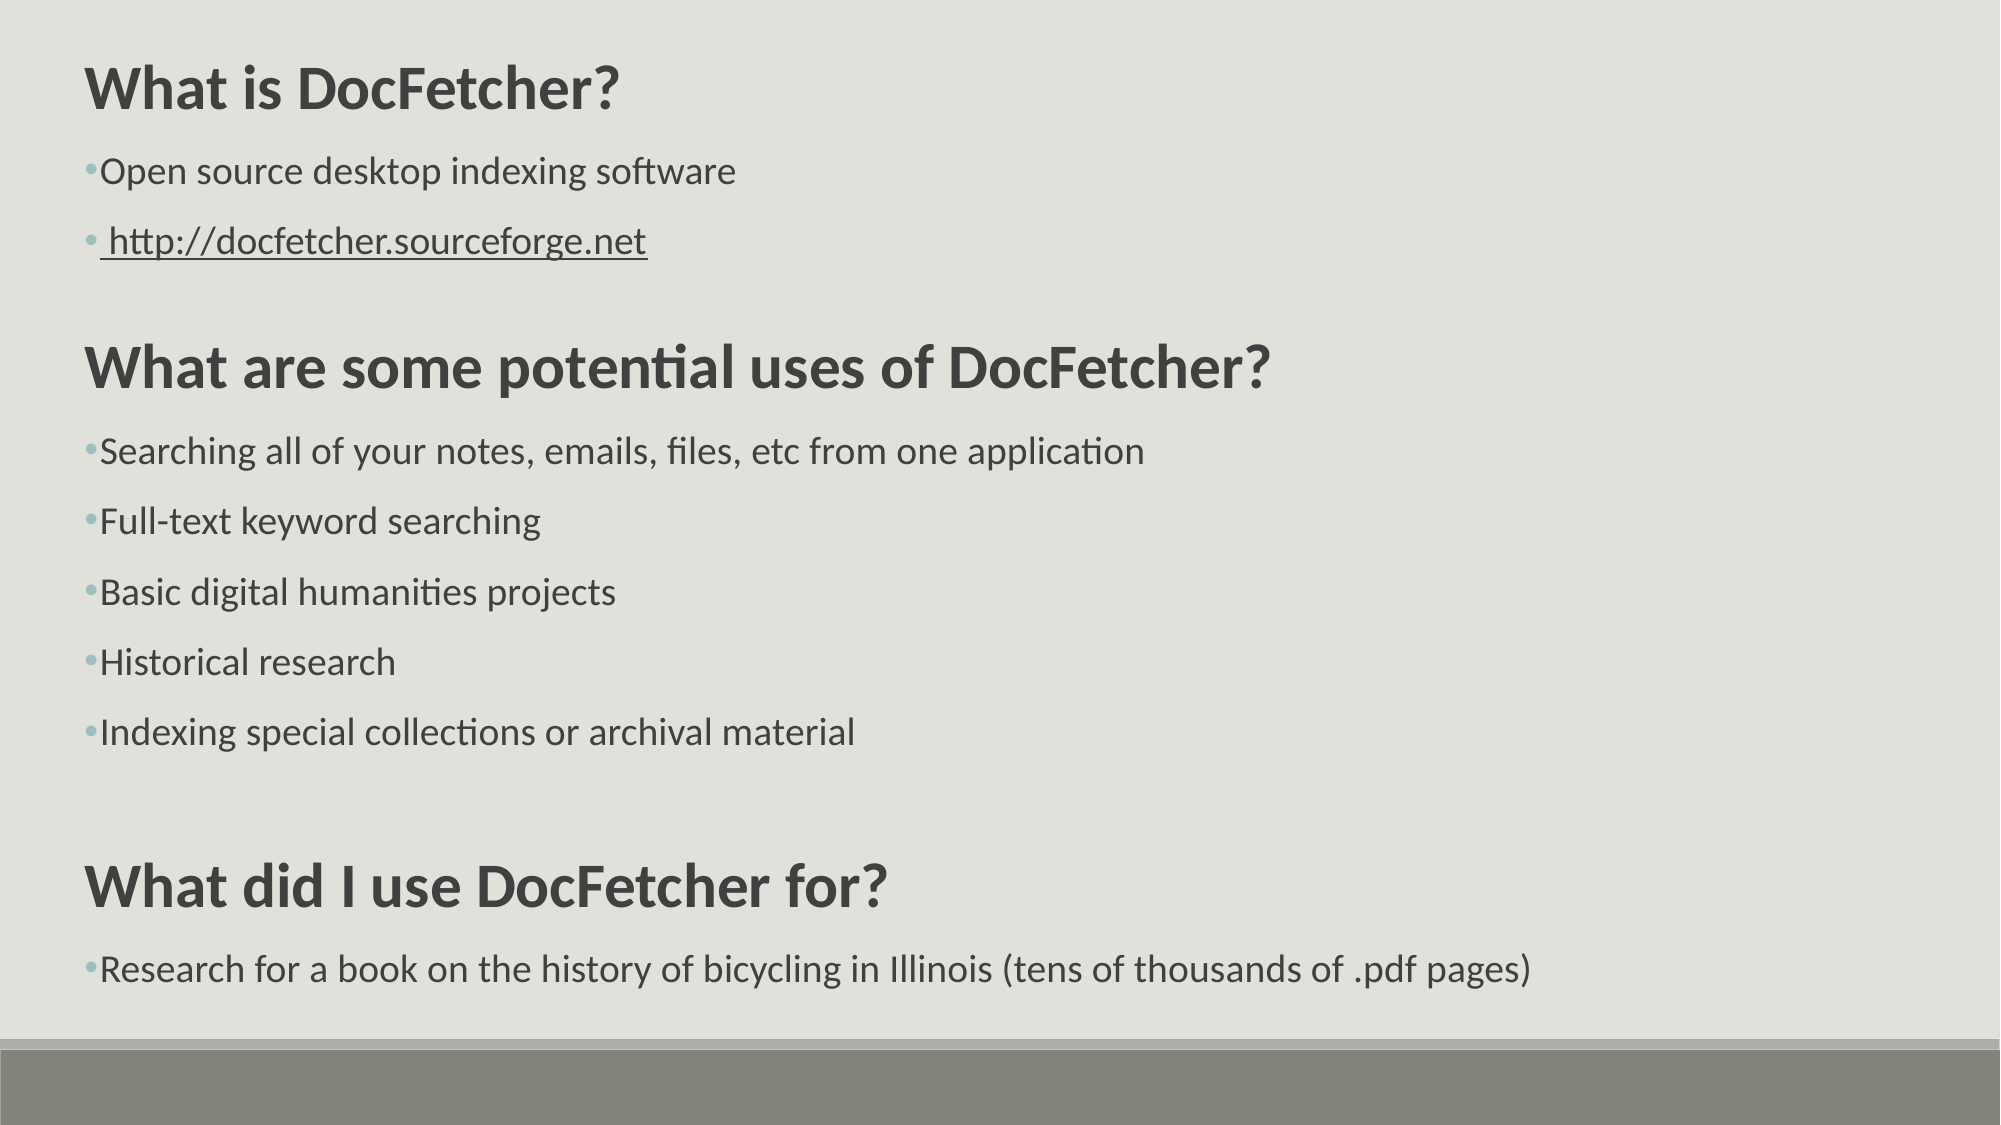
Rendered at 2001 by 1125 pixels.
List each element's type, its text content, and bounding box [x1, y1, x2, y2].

list What is DocFetcher? Open source desktop indexing software http://docfetcher.sourceforge.net What are some potential uses of DocFetcher? Searching all of your notes, emails, files, etc from one application Full-text keyword searching Basic digital humanities projects Historical research Indexing special collections or archival material What did I use DocFetcher for? Research for a book on the history of bicycling in Illinois (tens of thousands of .pdf pages) [84, 46, 1959, 1002]
